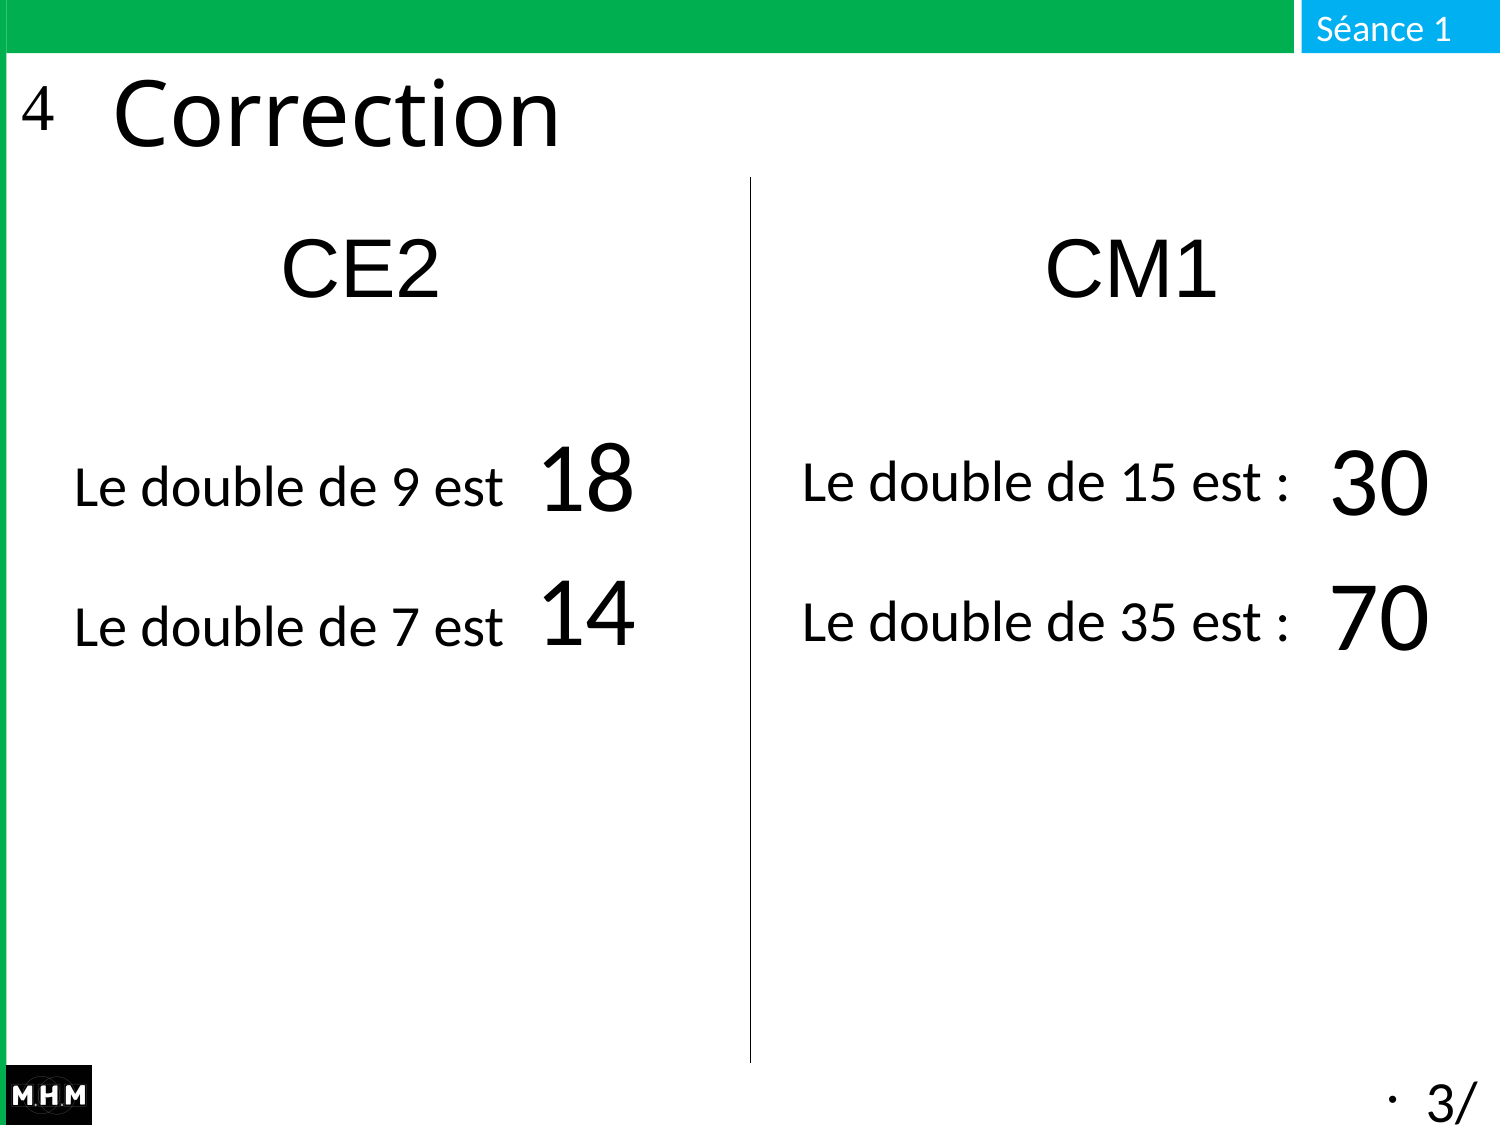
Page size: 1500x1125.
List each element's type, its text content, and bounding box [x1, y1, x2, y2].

text_box Le double de 9 est : … Le double de 7 est : … [58, 371, 602, 756]
text_box 70 [1304, 544, 1455, 678]
text_box 18 [510, 403, 662, 539]
picture [6, 1065, 92, 1125]
text_box 30 [1304, 408, 1455, 544]
list 3/8 [1373, 1064, 1500, 1125]
text_box 14 [510, 539, 662, 674]
text_box CE2 CM1 [265, 206, 1241, 315]
text_box Le double de 15 est : … Le double de 35 est : … [787, 366, 1359, 751]
title Correction [96, 60, 1391, 149]
